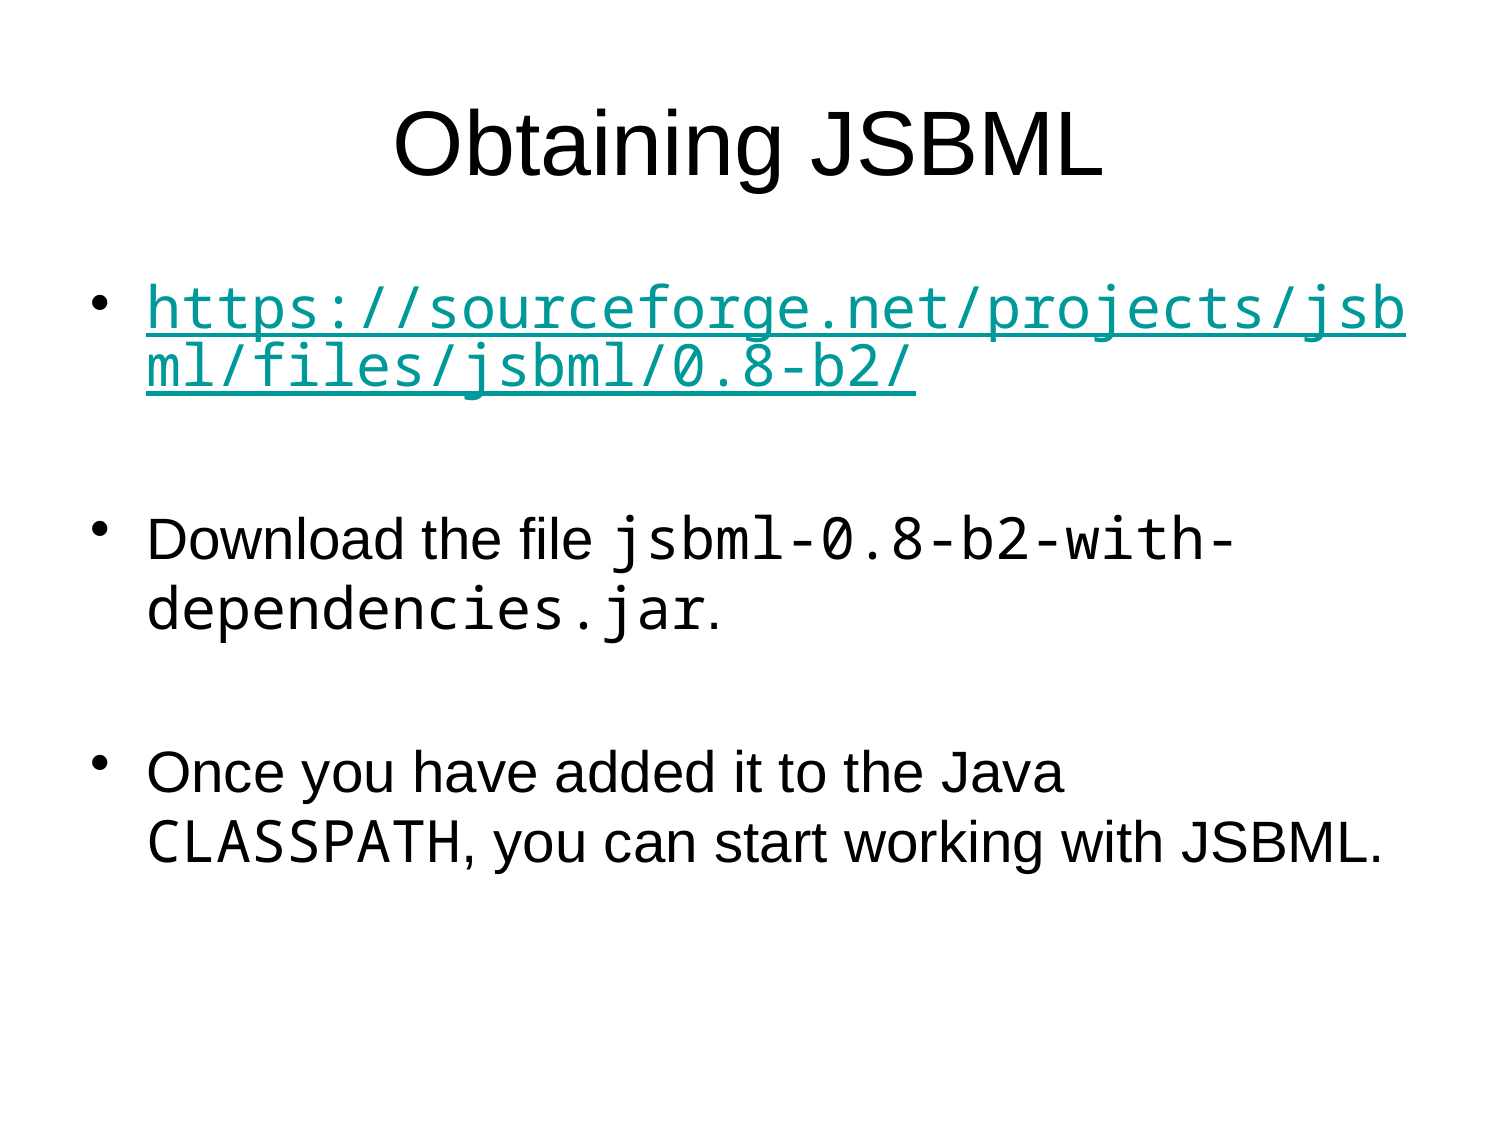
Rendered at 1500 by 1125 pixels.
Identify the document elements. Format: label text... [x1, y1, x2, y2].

list https://sourceforge.net/projects/jsbml/files/jsbml/0.8-b2/ Download the file jsbml-0.8-b2-with-dependencies.jar. Once you have added it to the Java CLASSPATH, you can start working with JSBML. [74, 262, 1426, 1006]
title Obtaining JSBML [74, 44, 1426, 233]
